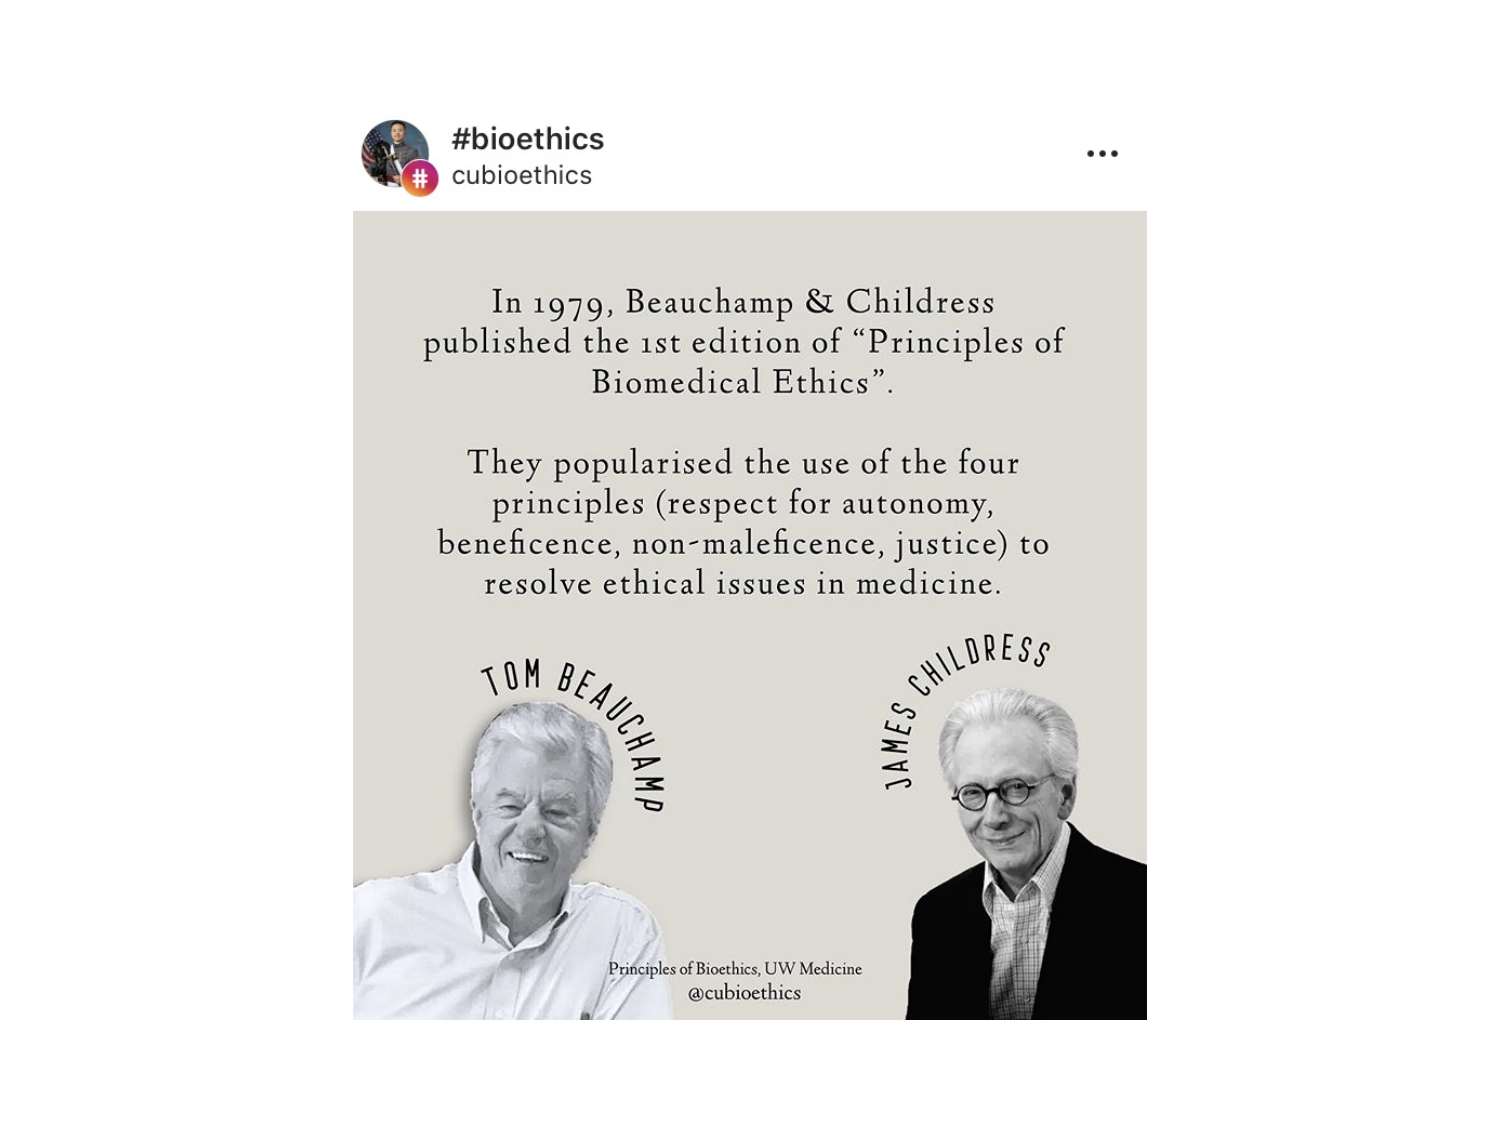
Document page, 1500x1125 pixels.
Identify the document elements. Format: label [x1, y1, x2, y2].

picture [353, 105, 1147, 1020]
